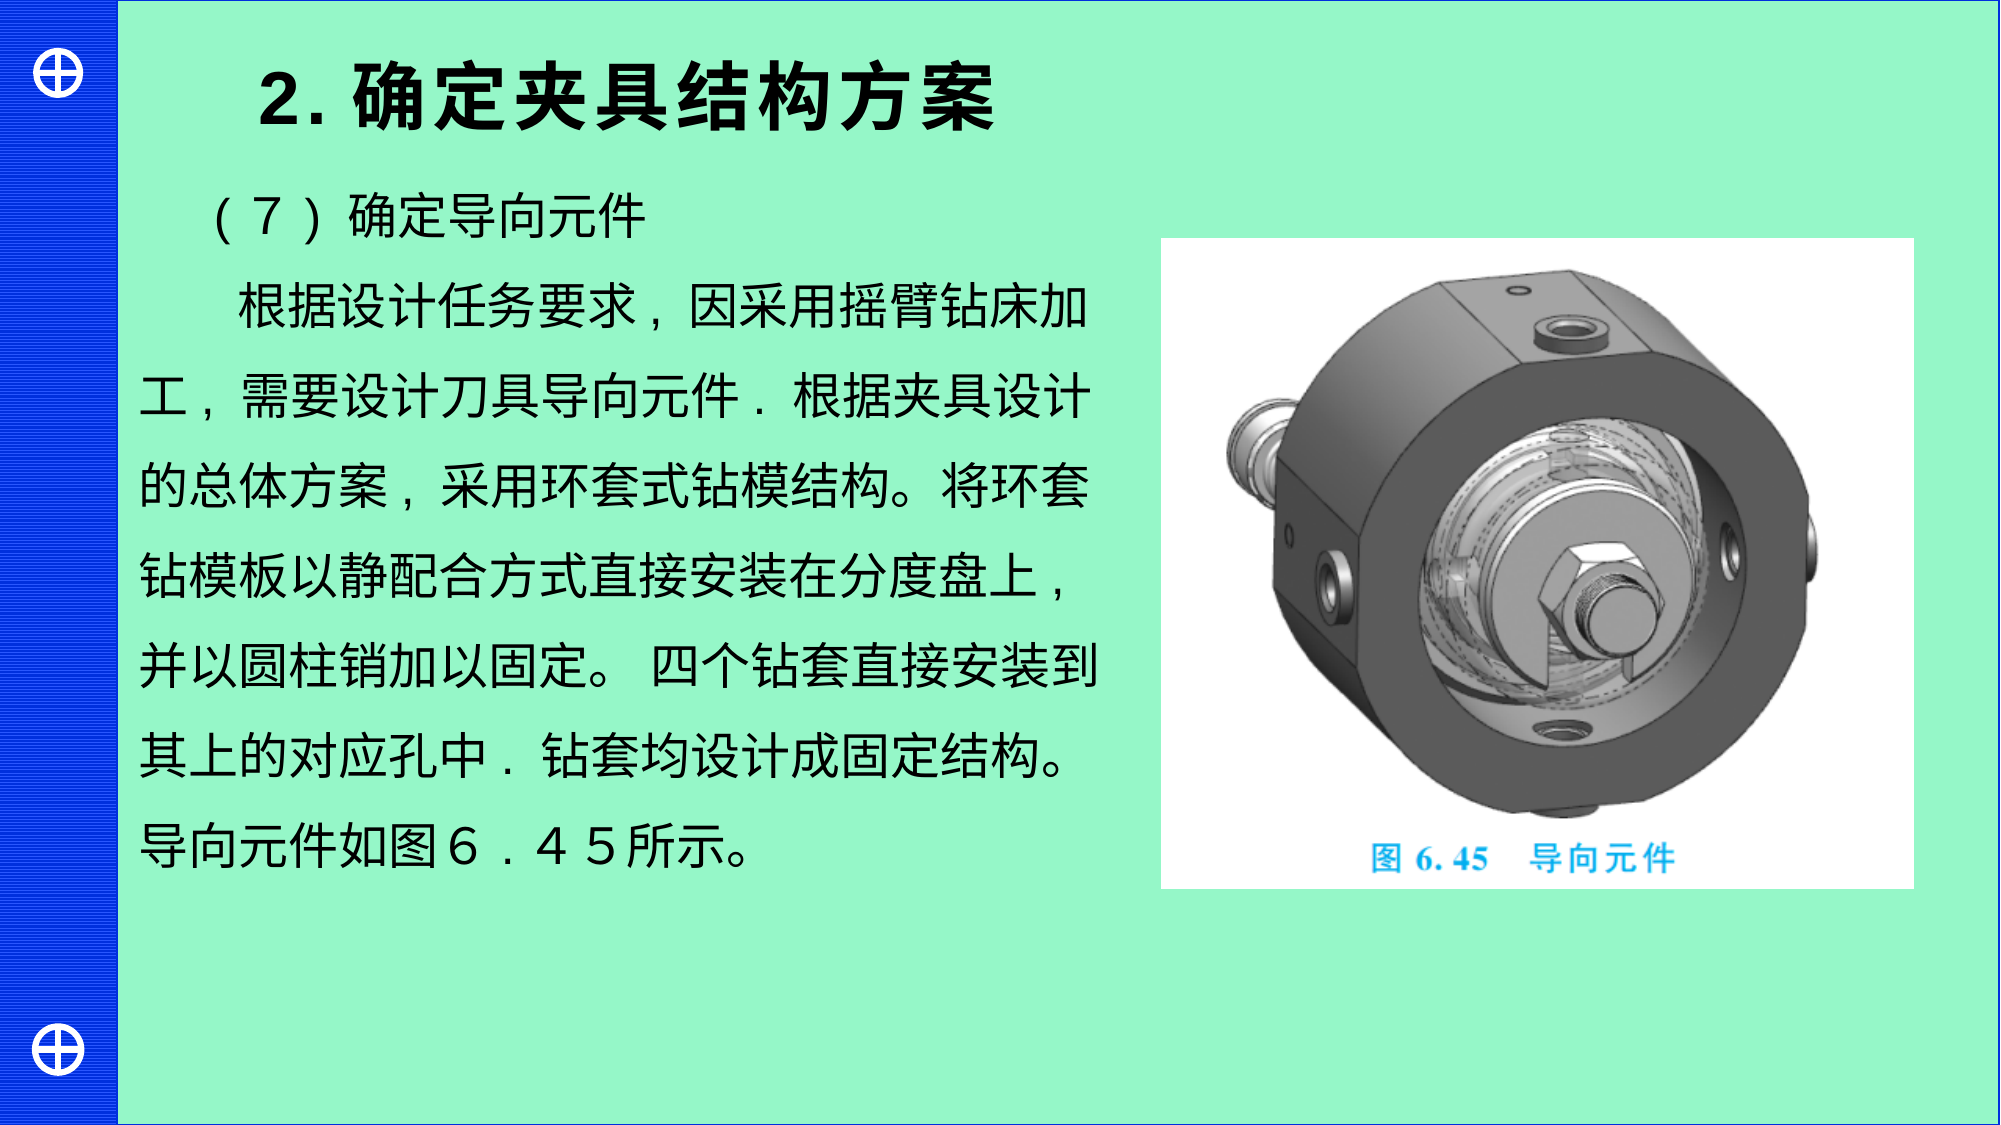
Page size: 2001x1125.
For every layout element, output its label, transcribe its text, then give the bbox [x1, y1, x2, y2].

picture [1161, 238, 1914, 889]
text_box 2.确定夹具结构方案 [135, 25, 1423, 147]
text_box (７) 确定导向元件 根据设计任务要求, 因采用摇臂钻床加工, 需要设计刀具导向元件. 根据夹具设计的总体方案, 采用环套式钻模结构。将环套钻模板以静配合方式直接安装在分度盘上, 并以圆柱销加以固定。 四个钻套直接安装到其上的对应孔中. 钻套均设计成固定结构。 导向元件如图６.４５所示。 [124, 146, 1135, 882]
